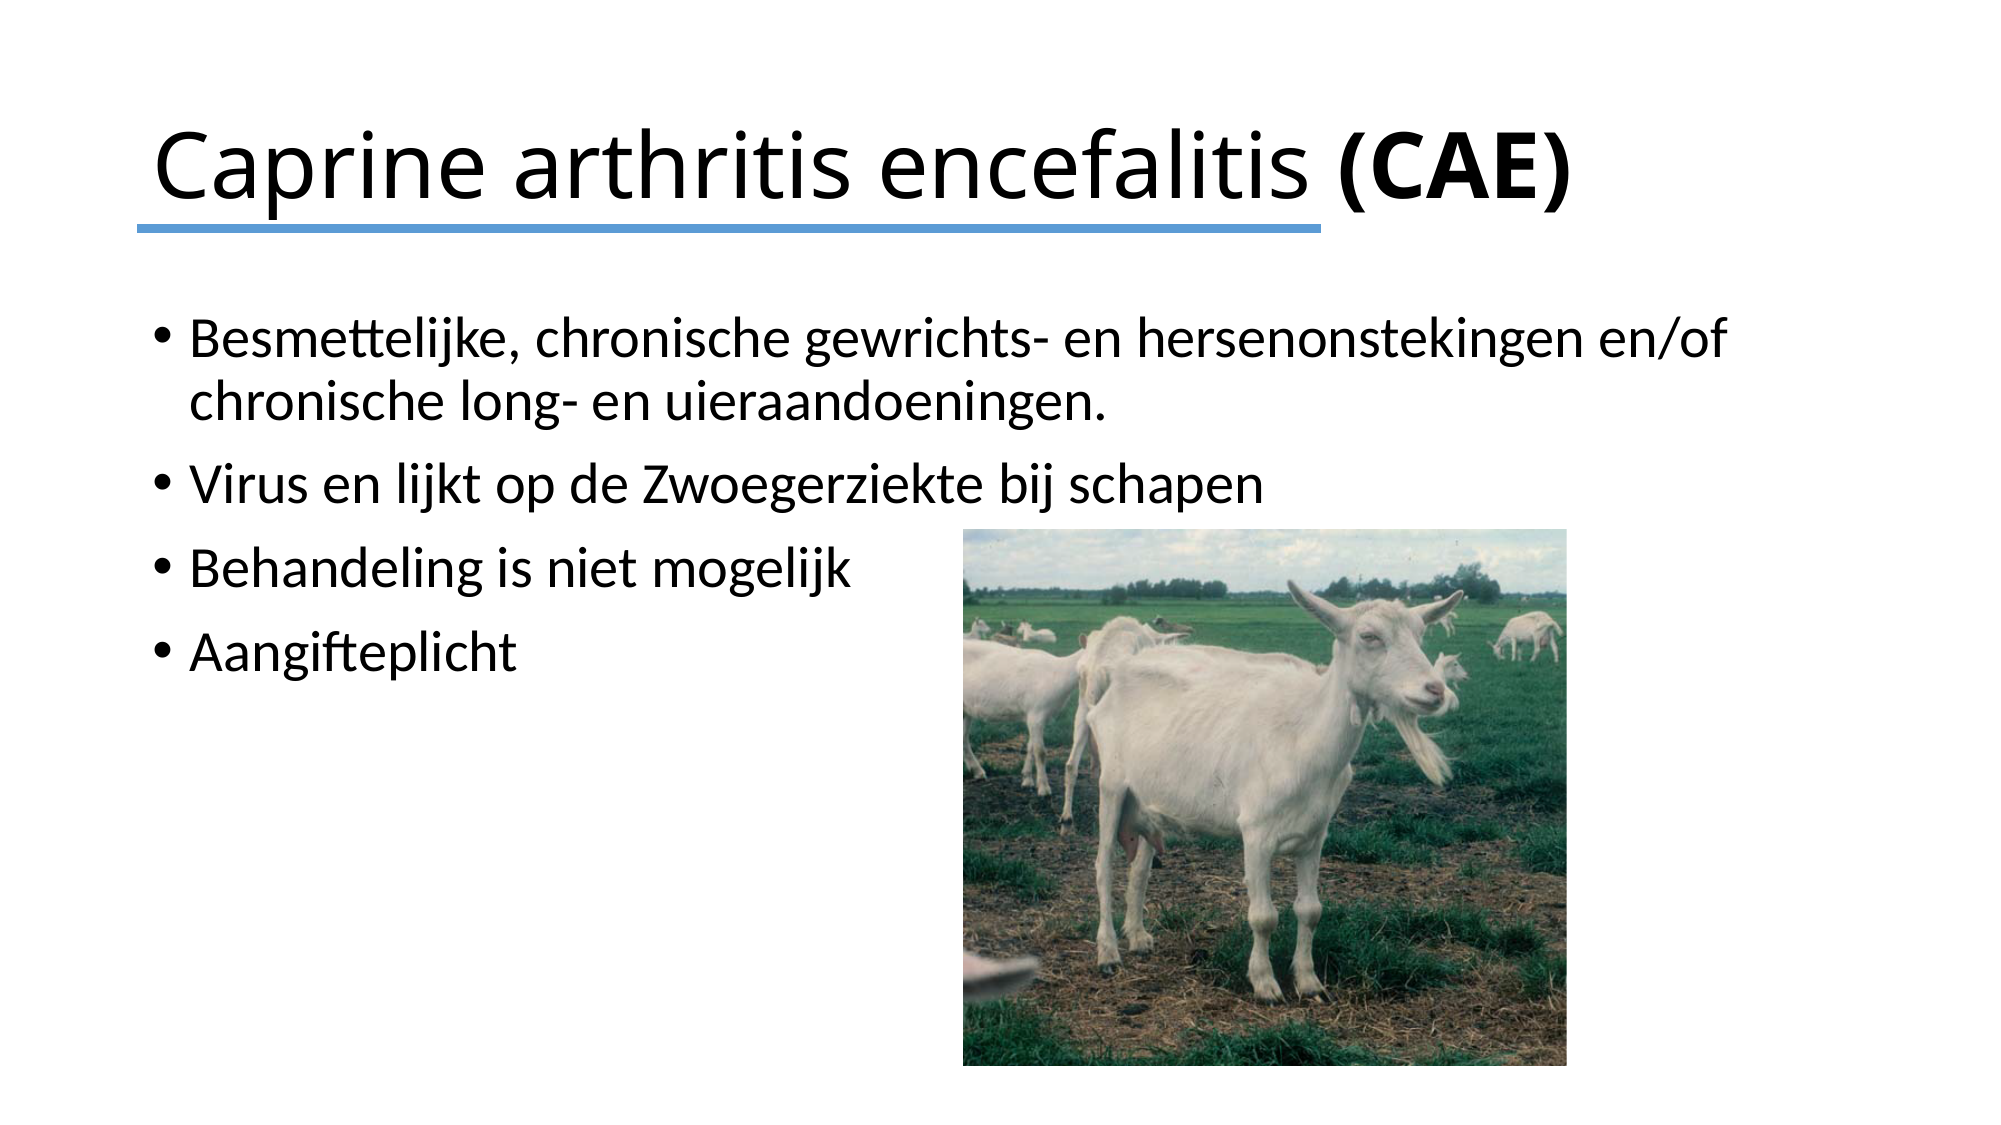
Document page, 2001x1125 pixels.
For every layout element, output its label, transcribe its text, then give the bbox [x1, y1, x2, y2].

list Besmettelijke, chronische gewrichts- en hersenonstekingen en/of chronische long- en uieraandoeningen. Virus en lijkt op de Zwoegerziekte bij schapen Behandeling is niet mogelijk Aangifteplicht [137, 299, 1863, 1014]
picture [963, 529, 1567, 1066]
title Caprine arthritis encefalitis (CAE) [137, 59, 1863, 278]
